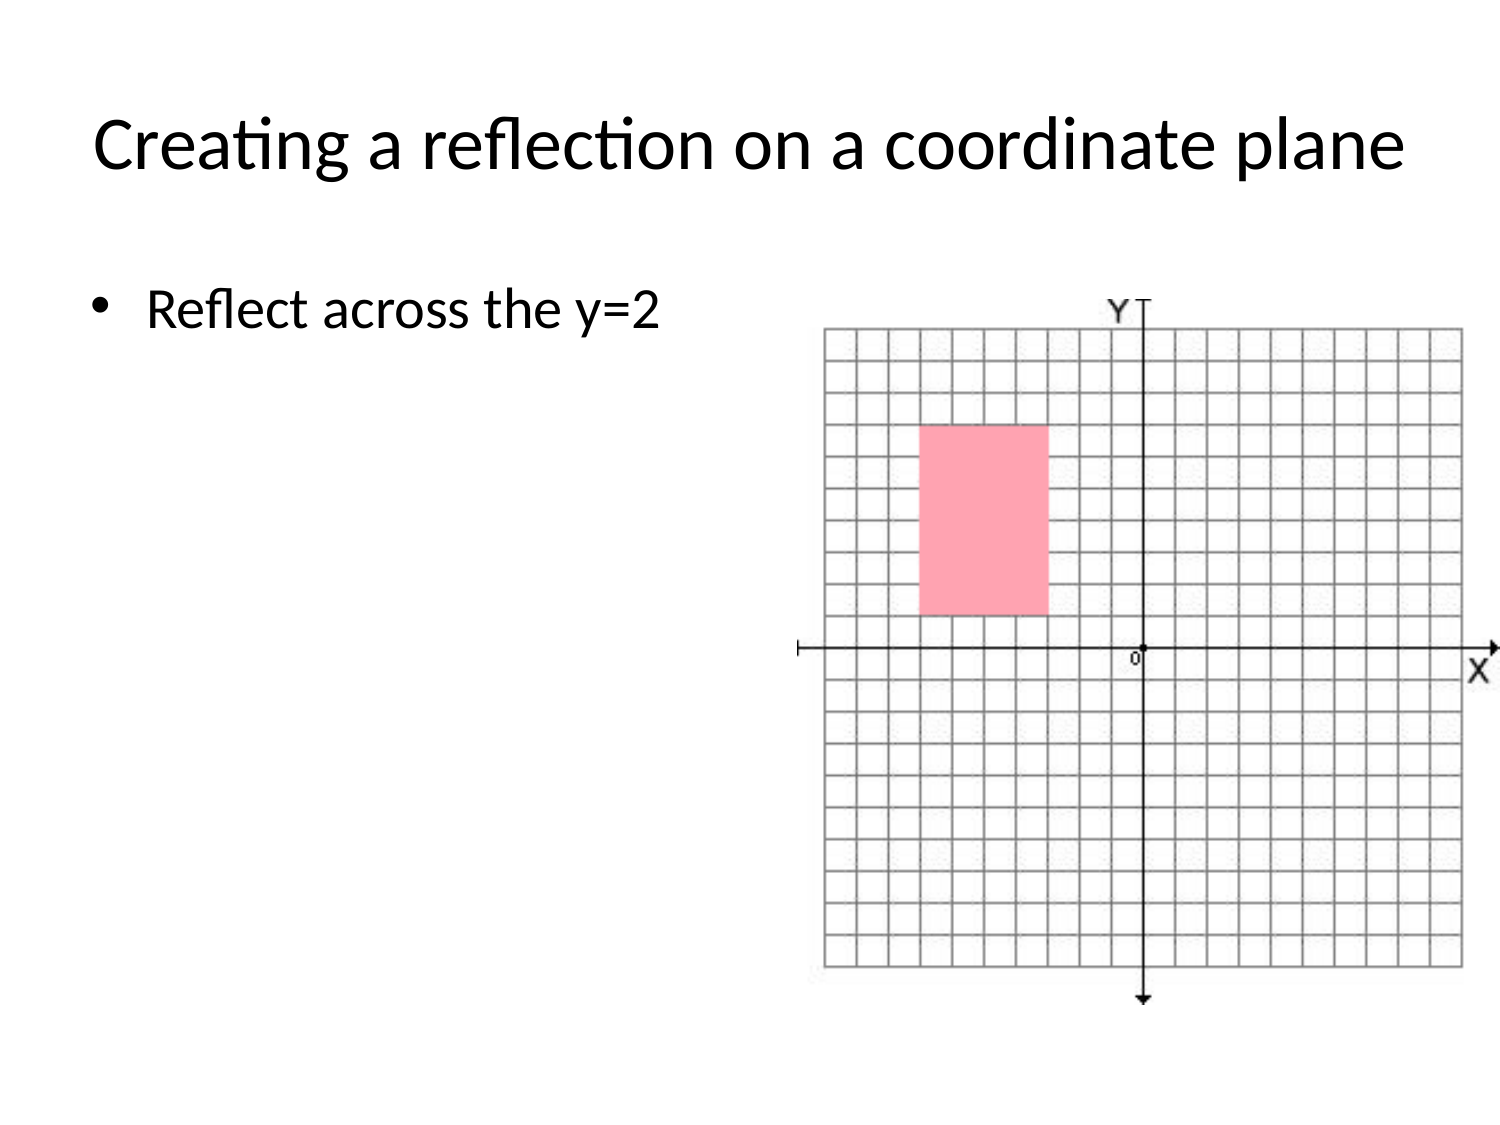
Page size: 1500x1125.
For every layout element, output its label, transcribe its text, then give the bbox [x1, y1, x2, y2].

list Reflect across the y=2 [75, 262, 738, 1005]
title Creating a reflection on a coordinate plane [75, 45, 1425, 233]
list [797, 299, 1500, 1006]
